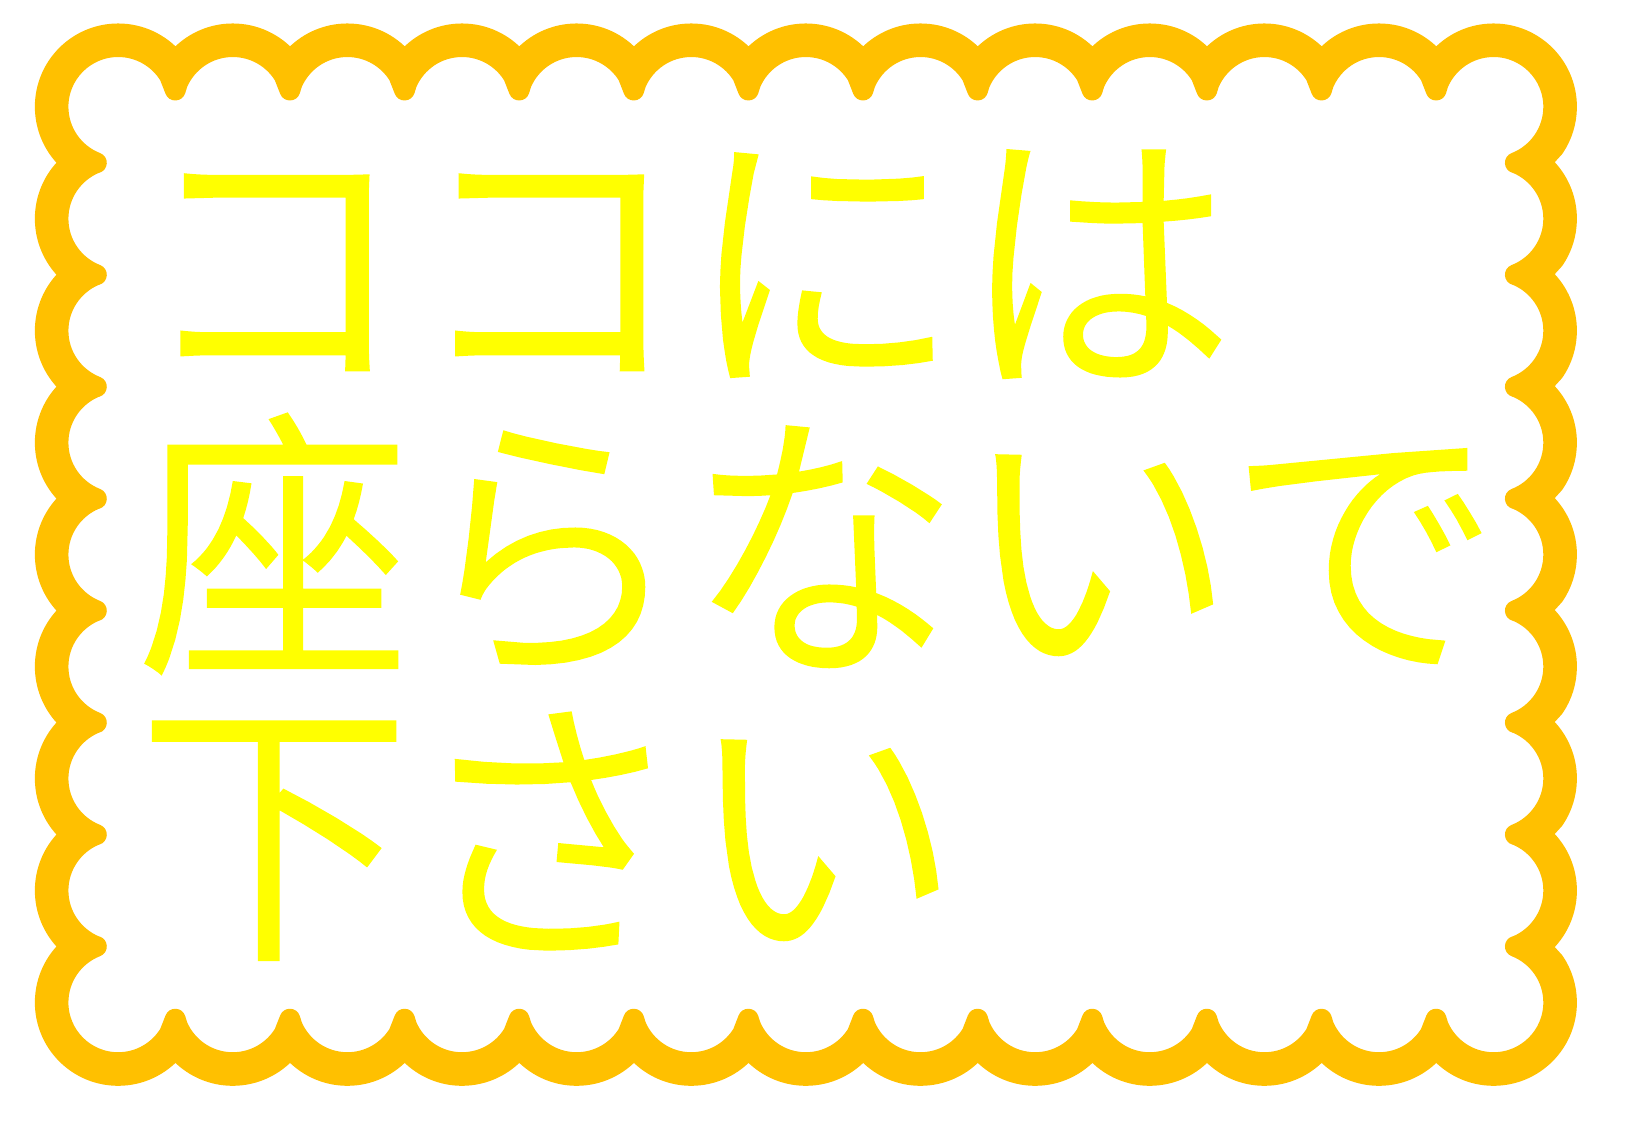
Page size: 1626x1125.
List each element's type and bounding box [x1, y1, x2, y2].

text_box [43, 31, 1569, 1078]
